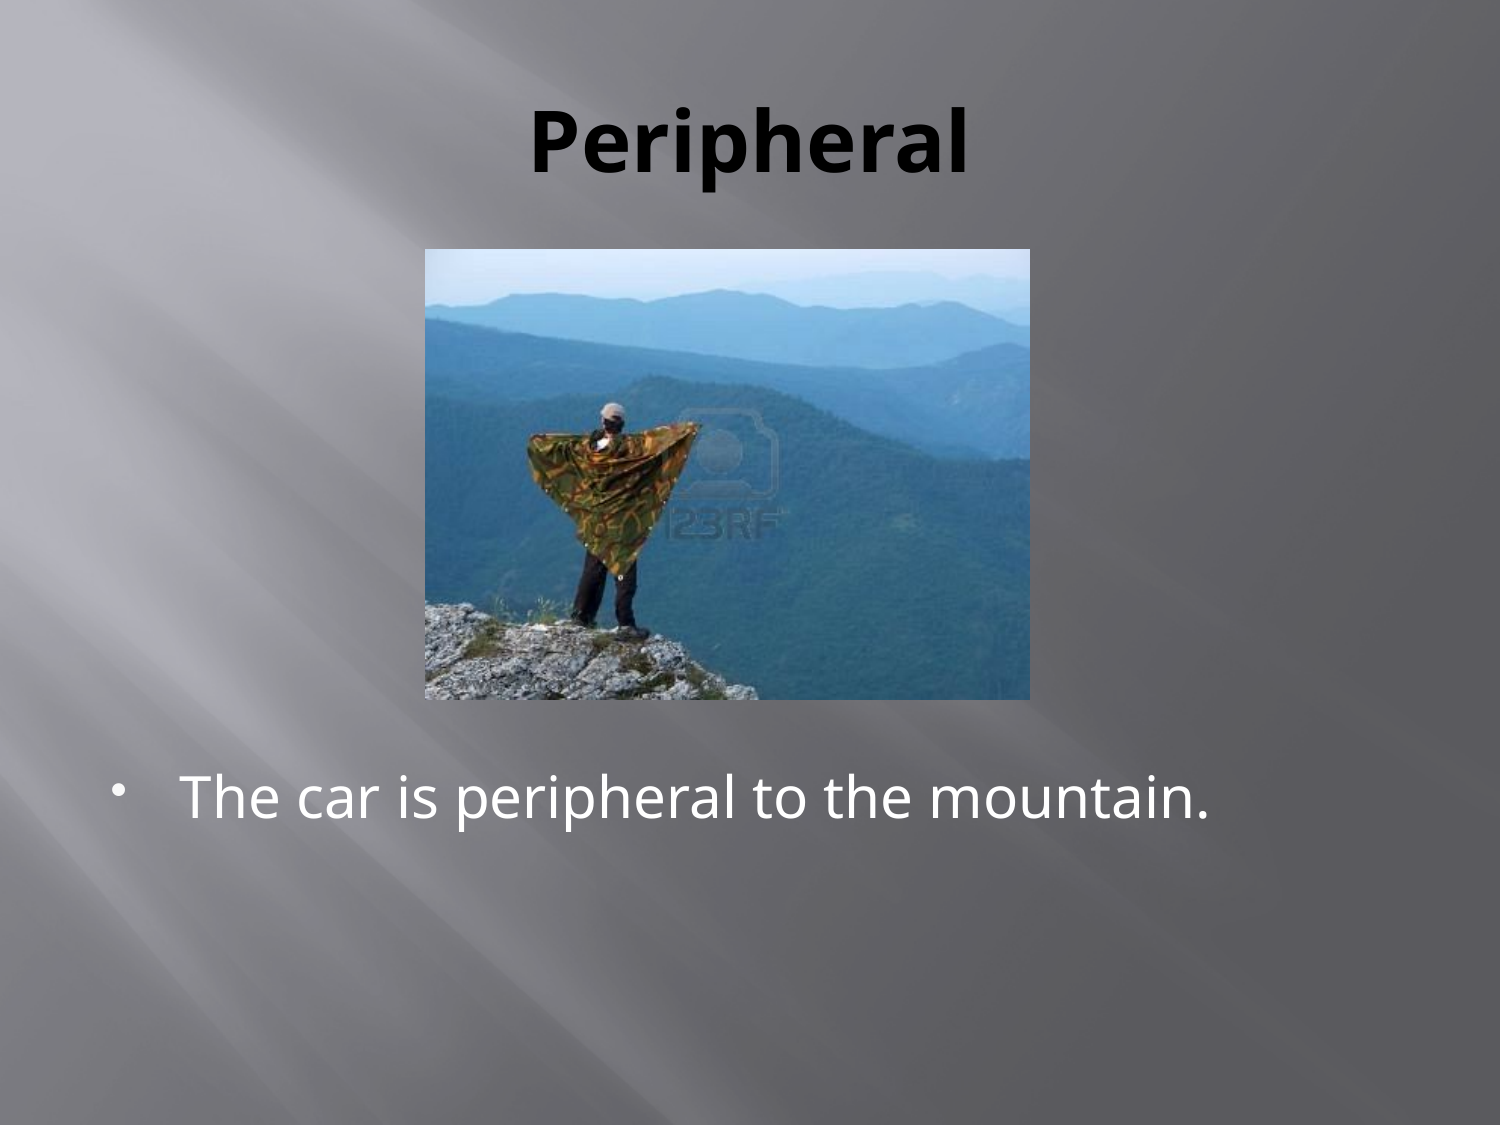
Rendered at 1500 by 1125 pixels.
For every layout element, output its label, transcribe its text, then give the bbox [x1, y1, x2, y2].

picture [424, 249, 1030, 701]
title Peripheral [75, 45, 1425, 233]
list The car is peripheral to the mountain. [75, 262, 1425, 1035]
